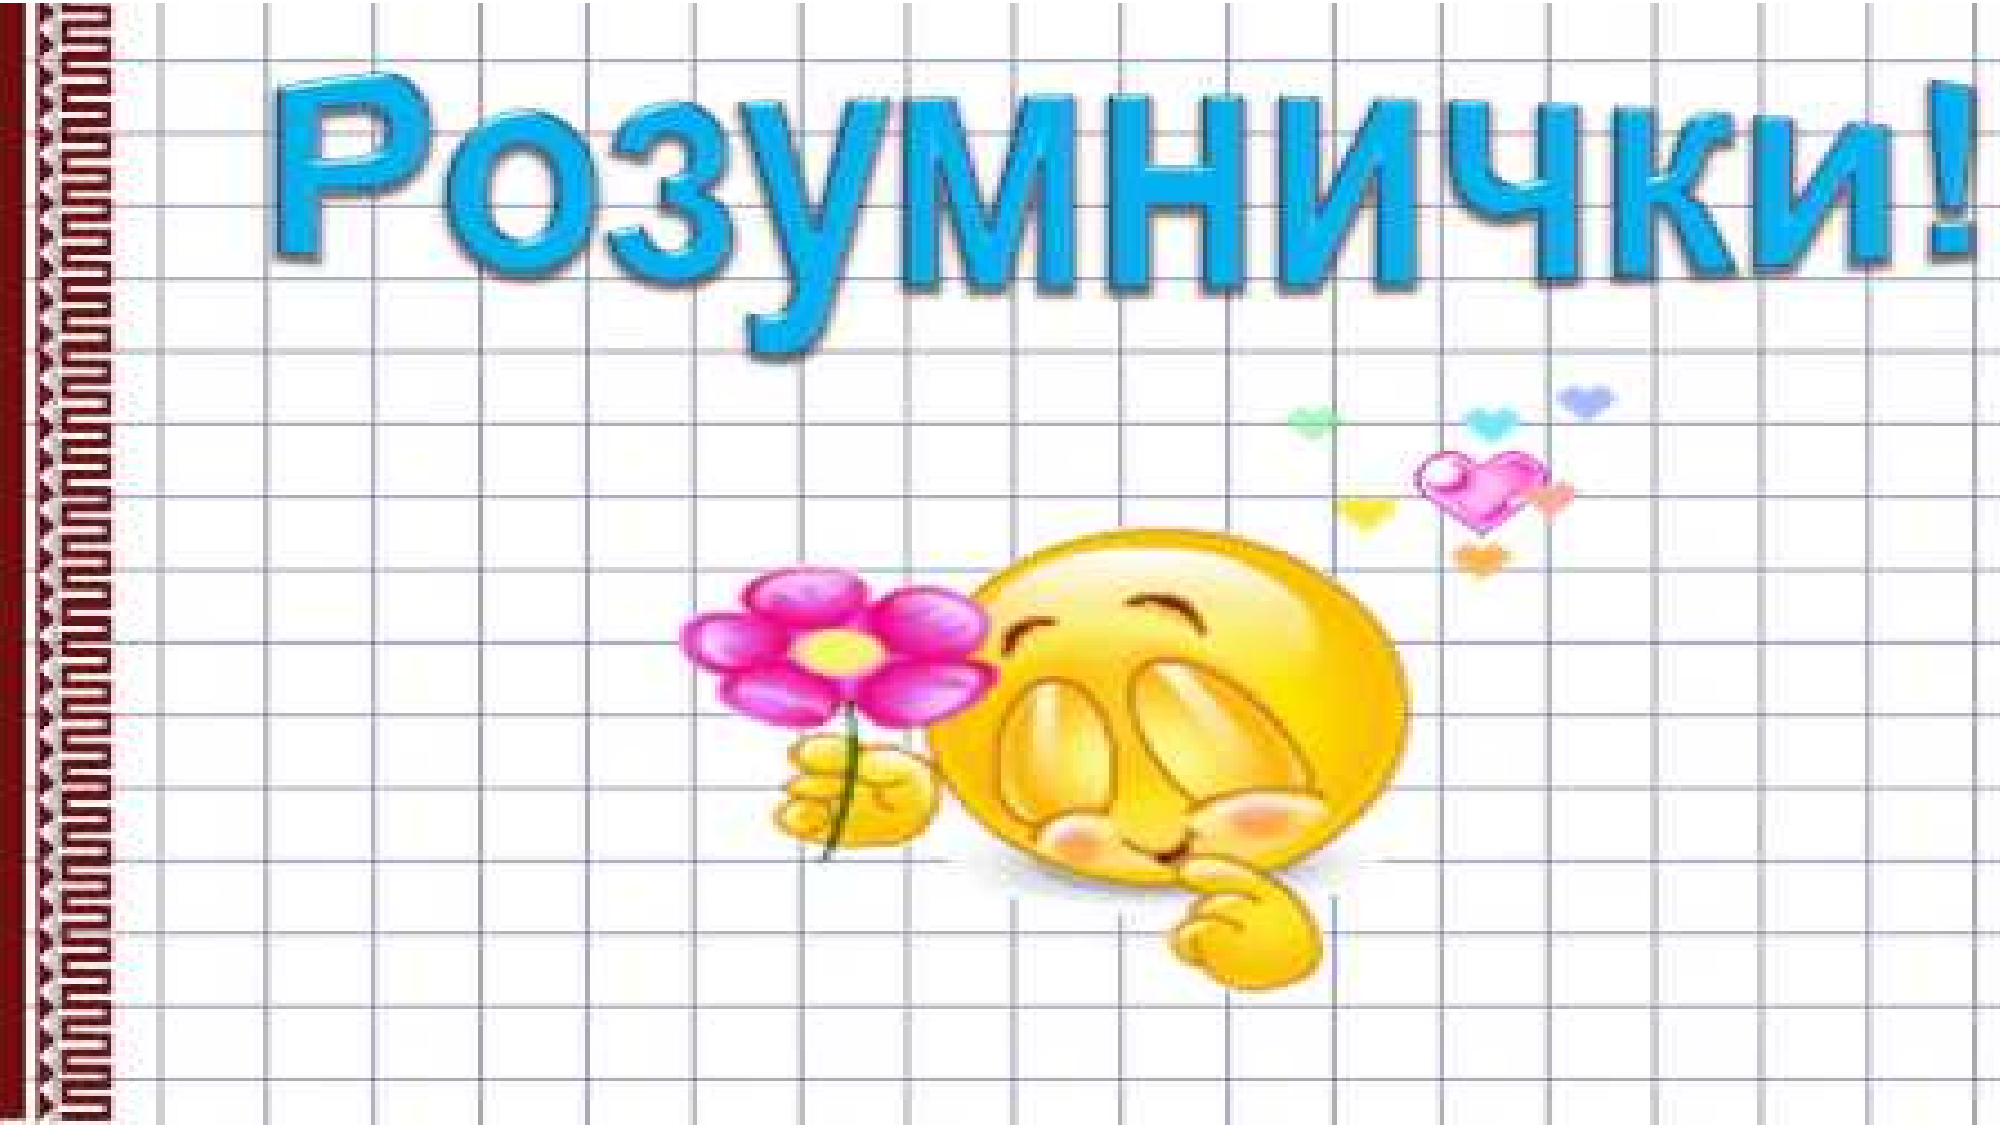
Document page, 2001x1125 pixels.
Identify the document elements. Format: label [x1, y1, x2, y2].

list [0, 3, 2000, 1125]
